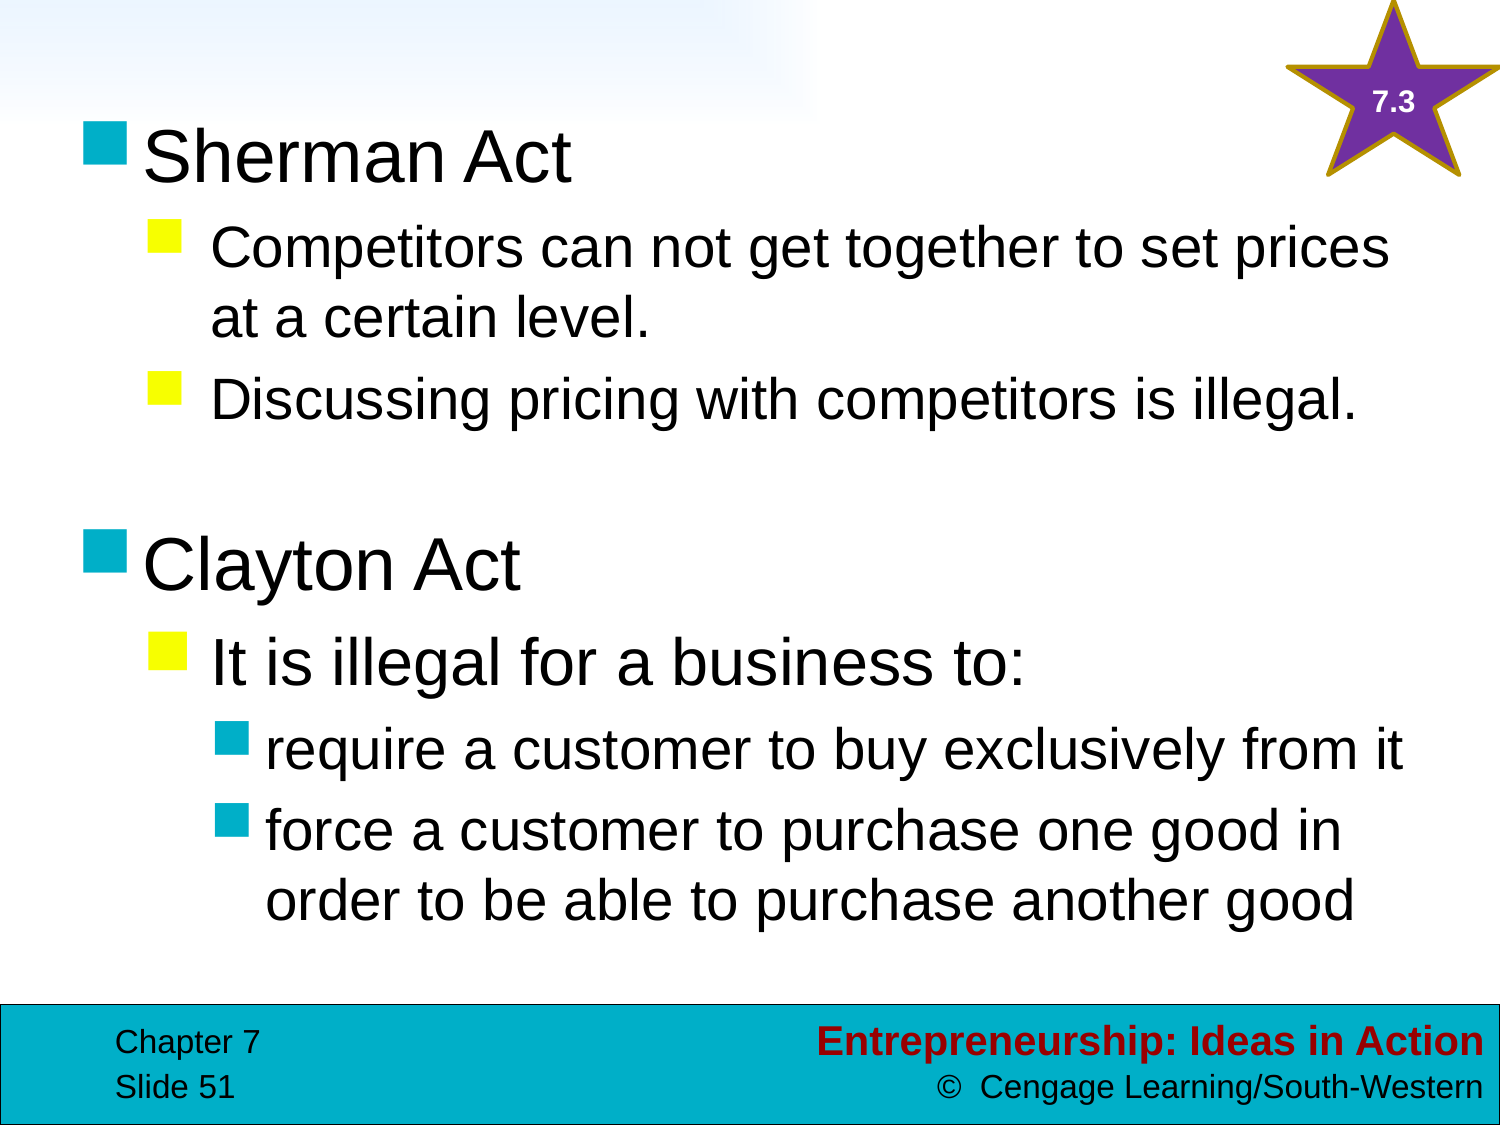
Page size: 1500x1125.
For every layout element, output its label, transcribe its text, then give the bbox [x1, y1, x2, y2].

text_box [87, 187, 1425, 300]
slide_number Slide 51 [99, 1037, 413, 1113]
text_box 7.3 [1285, 0, 1500, 177]
footer Chapter 7 [99, 1012, 413, 1037]
list Sherman Act Competitors can not get together to set prices at a certain level. Discussing pricing with competitors is illegal. Clayton Act It is illegal for a business to: require a customer to buy exclusively from it force a customer to purchase one good in order to be able to purchase another good [62, 99, 1438, 963]
